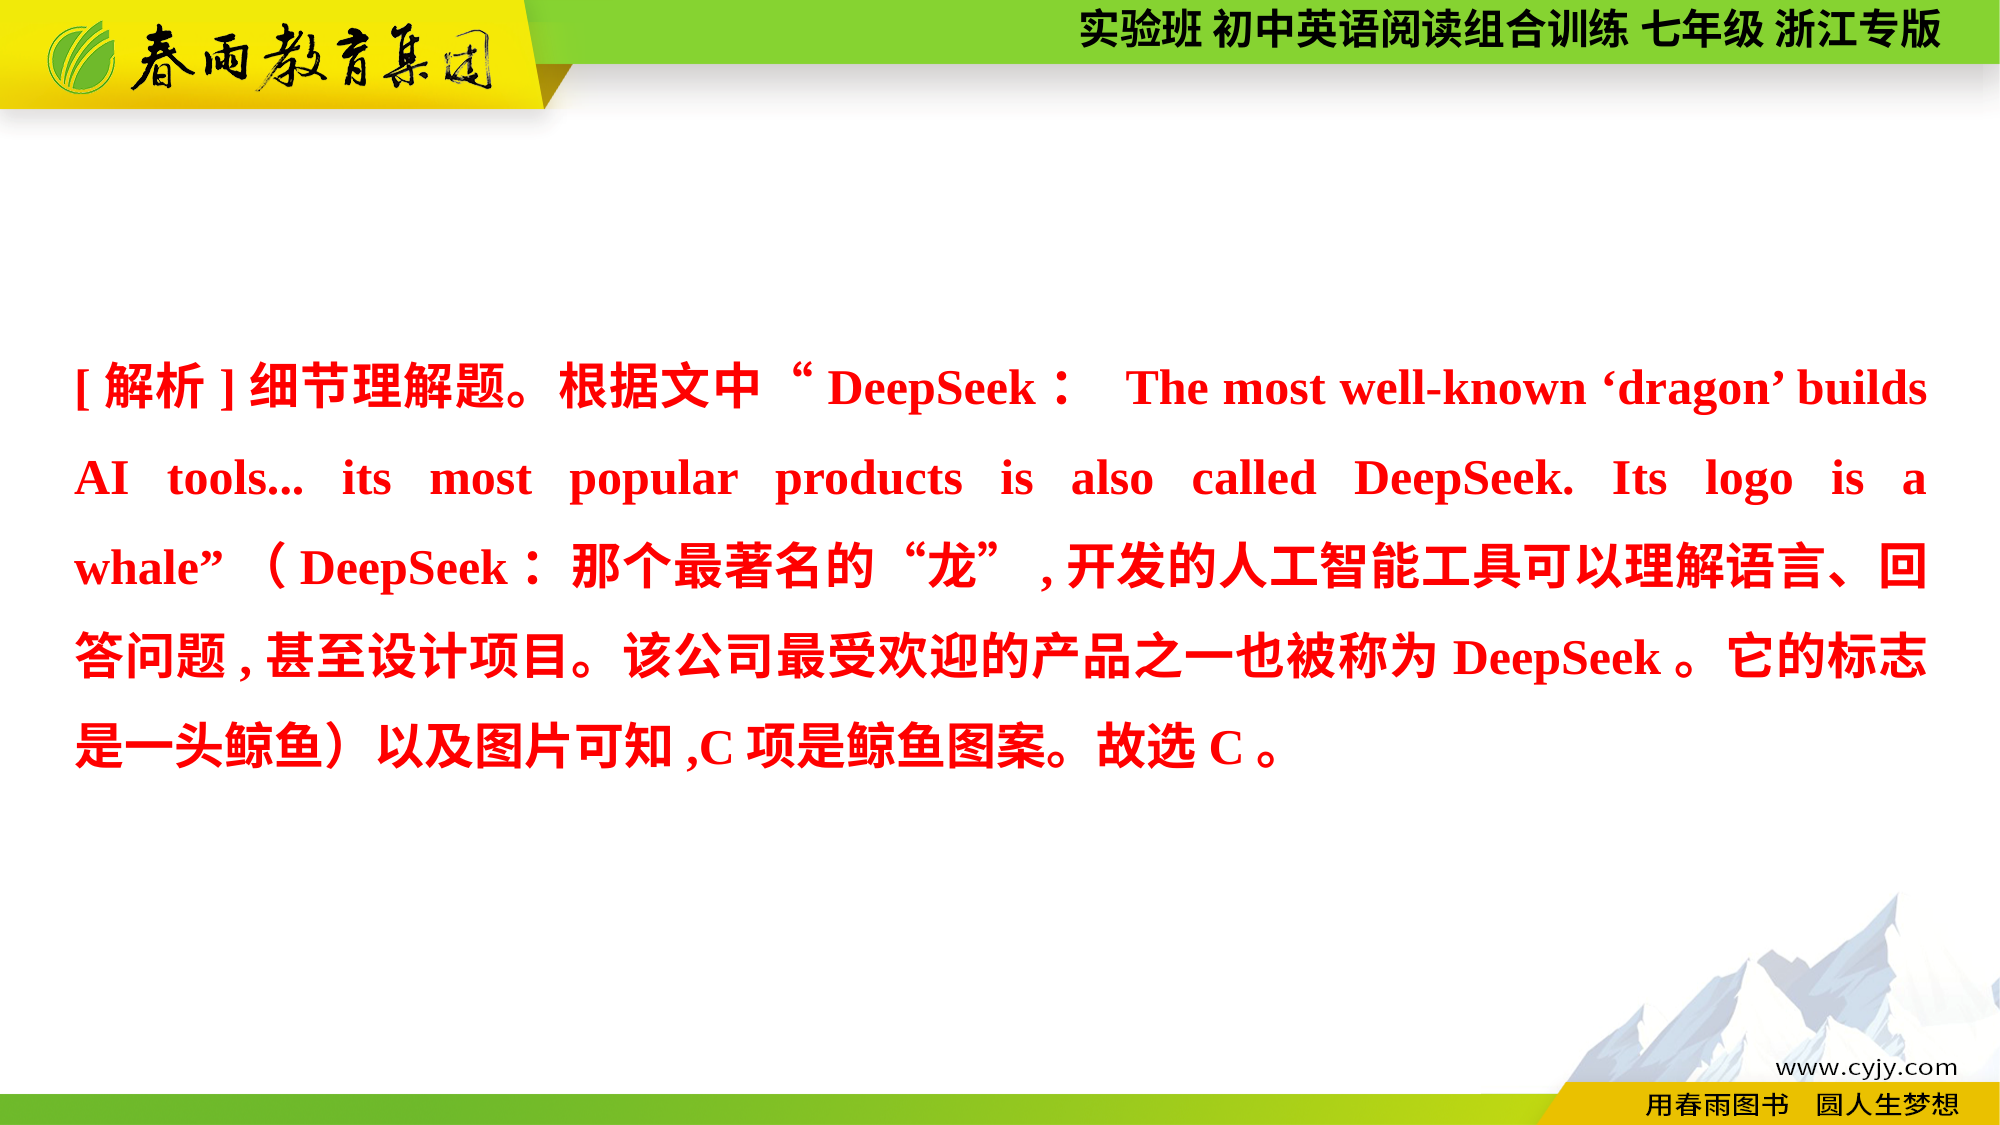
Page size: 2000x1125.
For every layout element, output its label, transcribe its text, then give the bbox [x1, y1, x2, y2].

picture [0, 0, 2000, 1125]
list [解析]细节理解题。根据文中“DeepSeek： The most well-known ‘dragon’ builds AI tools... its most popular products is also called DeepSeek. Its logo is a whale”（DeepSeek：那个最著名的“龙”,开发的人工智能工具可以理解语言、回答问题,甚至设计项目。该公司最受欢迎的产品之一也被称为DeepSeek。它的标志是一头鲸鱼）以及图片可知,C项是鲸鱼图案。故选C。 [59, 317, 1944, 776]
